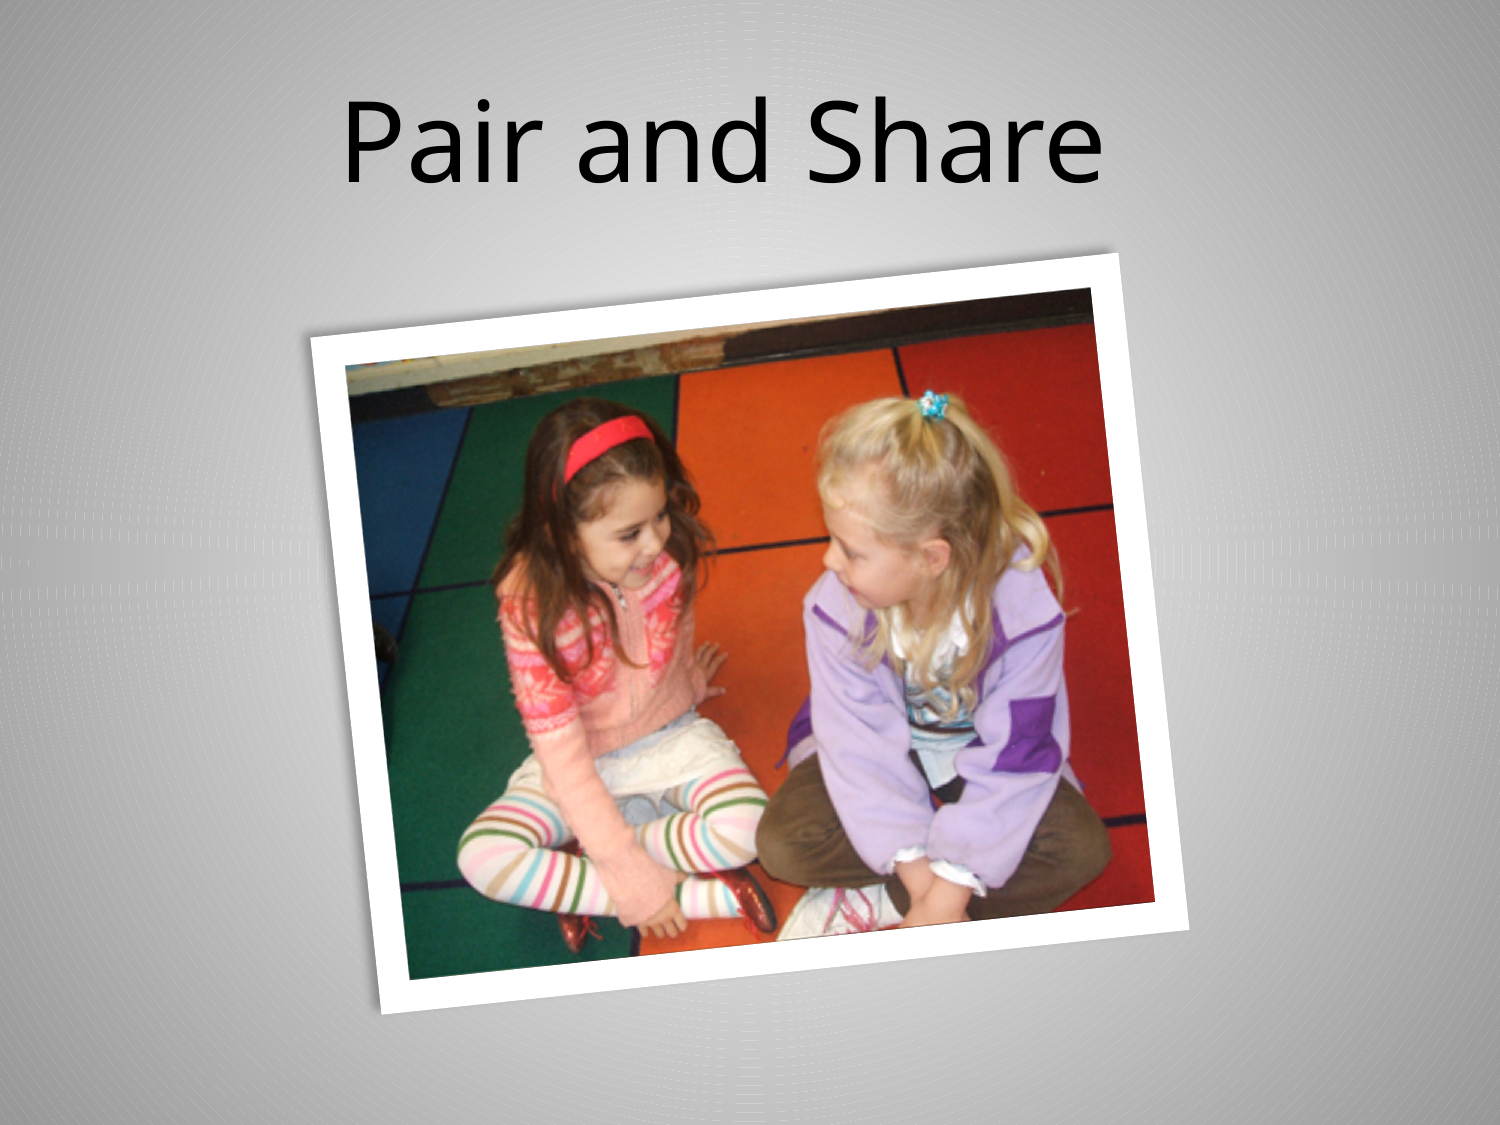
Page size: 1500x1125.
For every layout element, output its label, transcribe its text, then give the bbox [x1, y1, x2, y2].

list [374, 324, 1126, 944]
picture [1126, 634, 1155, 905]
picture [346, 363, 374, 628]
text_box Pair and Share [125, 62, 1350, 213]
picture [752, 288, 1094, 324]
picture [407, 944, 746, 980]
